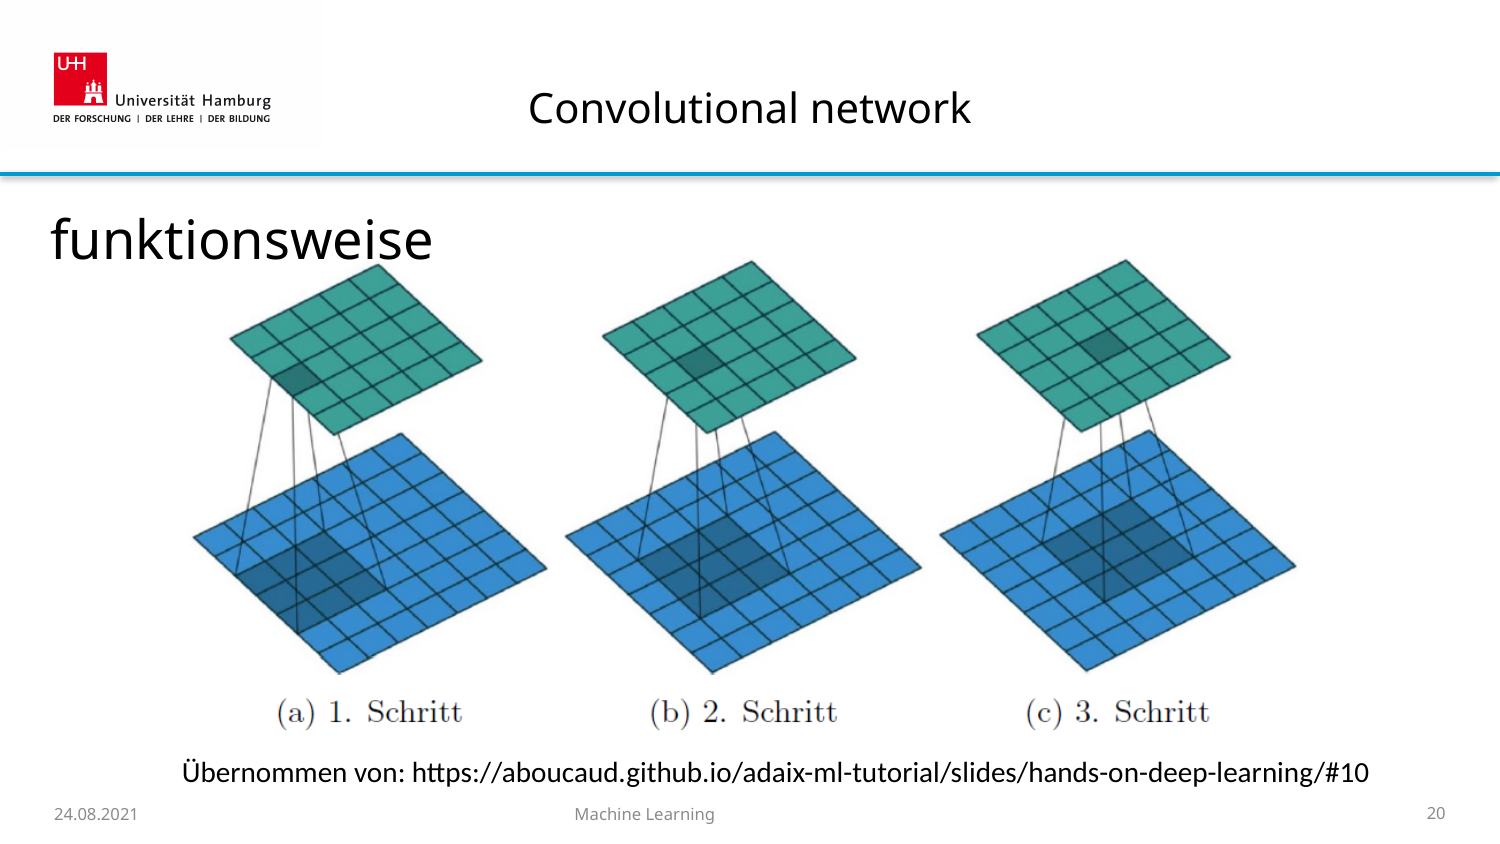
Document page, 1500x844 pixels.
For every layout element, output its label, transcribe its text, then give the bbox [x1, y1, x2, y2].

picture [179, 247, 1321, 744]
list funktionsweise [35, 197, 1406, 281]
text_box Übernommen von: https://aboucaud.github.io/adaix-ml-tutorial/slides/hands-on-deep-learning/#10 [167, 746, 1386, 796]
slide_number 20 [1361, 788, 1446, 833]
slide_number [54, 788, 210, 833]
title Convolutional network [275, 91, 1225, 122]
footer Machine Learning [273, 796, 1016, 833]
picture [1, 0, 323, 149]
